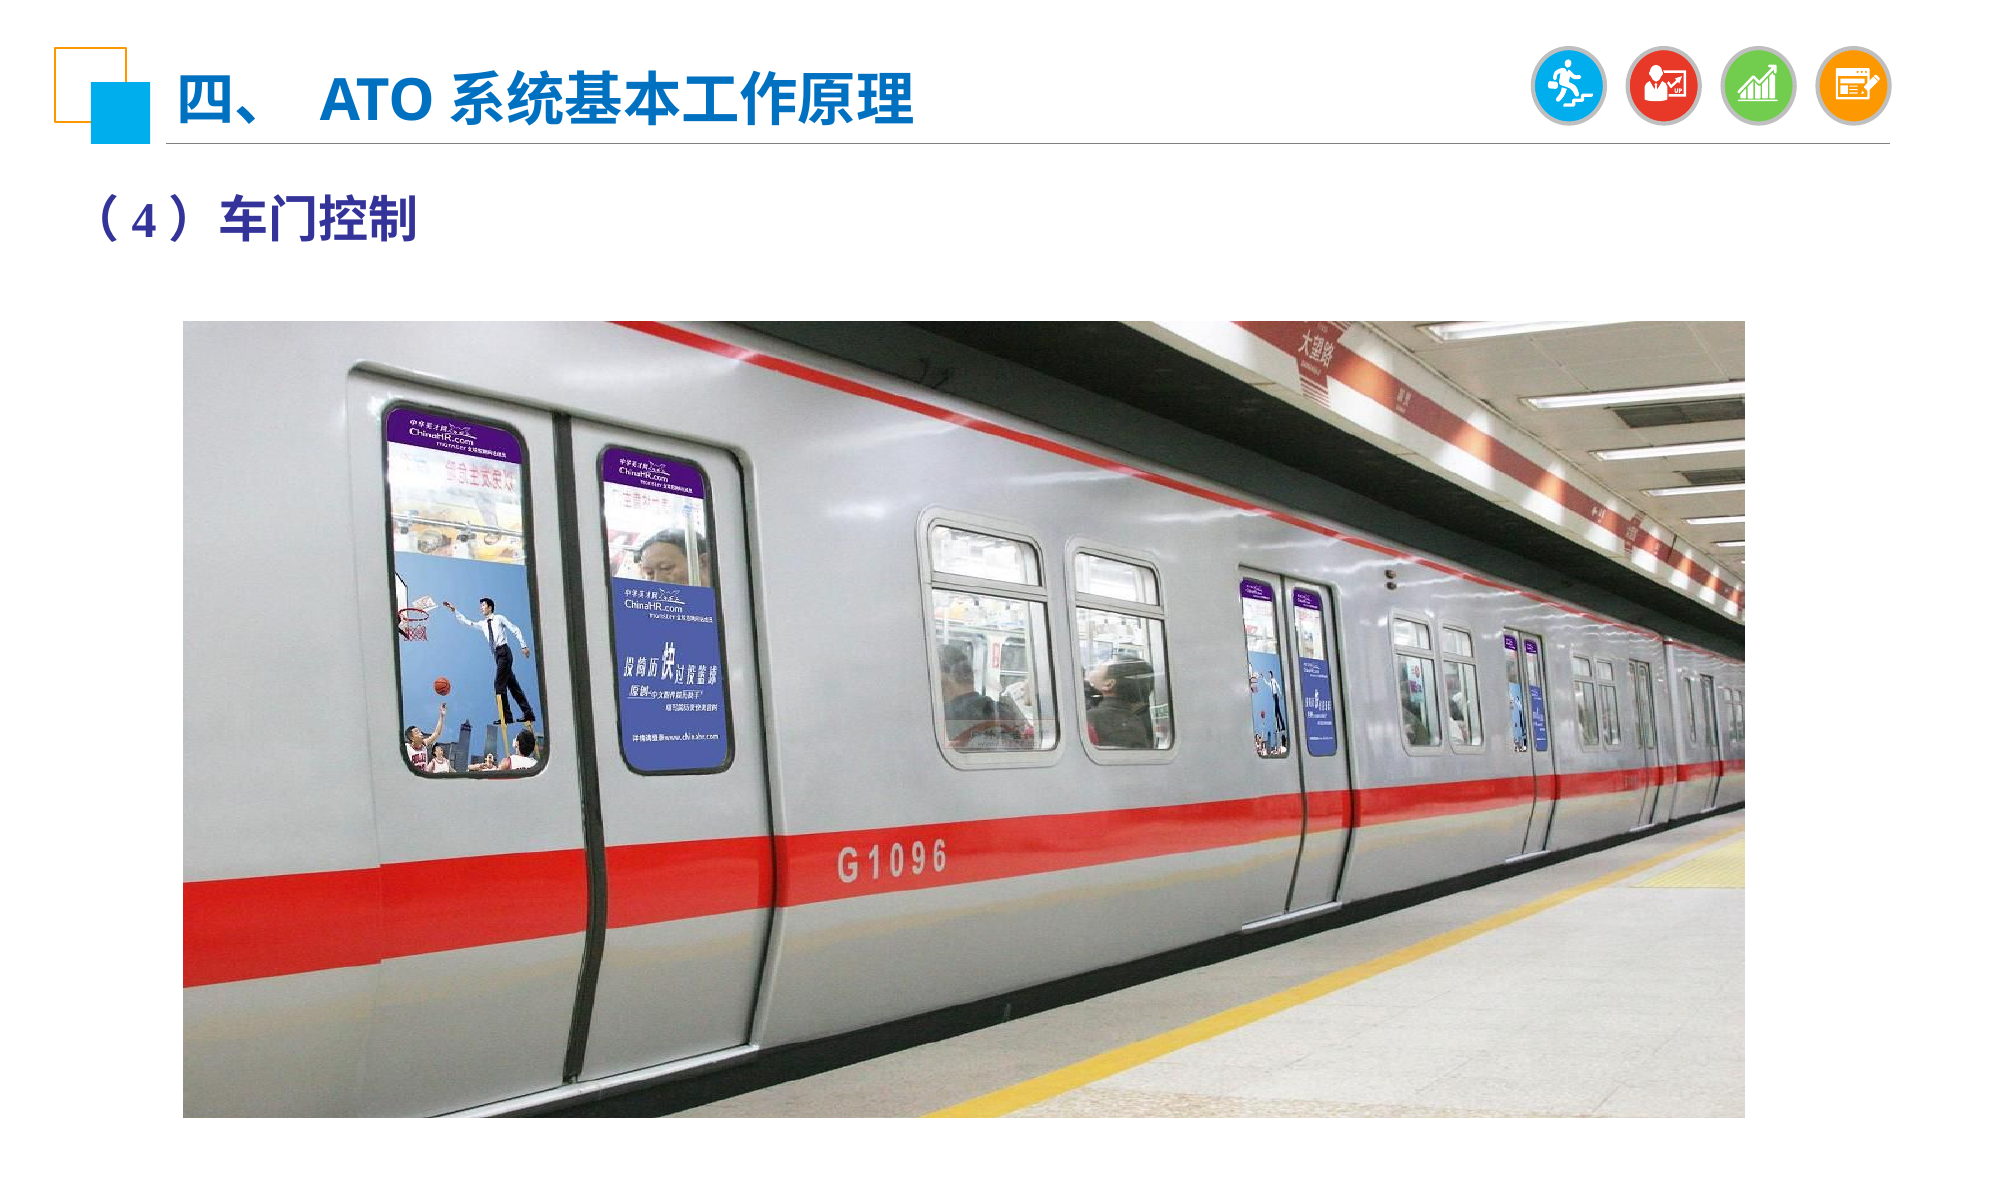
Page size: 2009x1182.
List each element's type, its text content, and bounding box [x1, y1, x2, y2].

picture [183, 320, 1745, 1119]
text_box （4）车门控制 [54, 180, 1415, 256]
text_box 四、 ATO系统基本工作原理 [155, 51, 935, 142]
